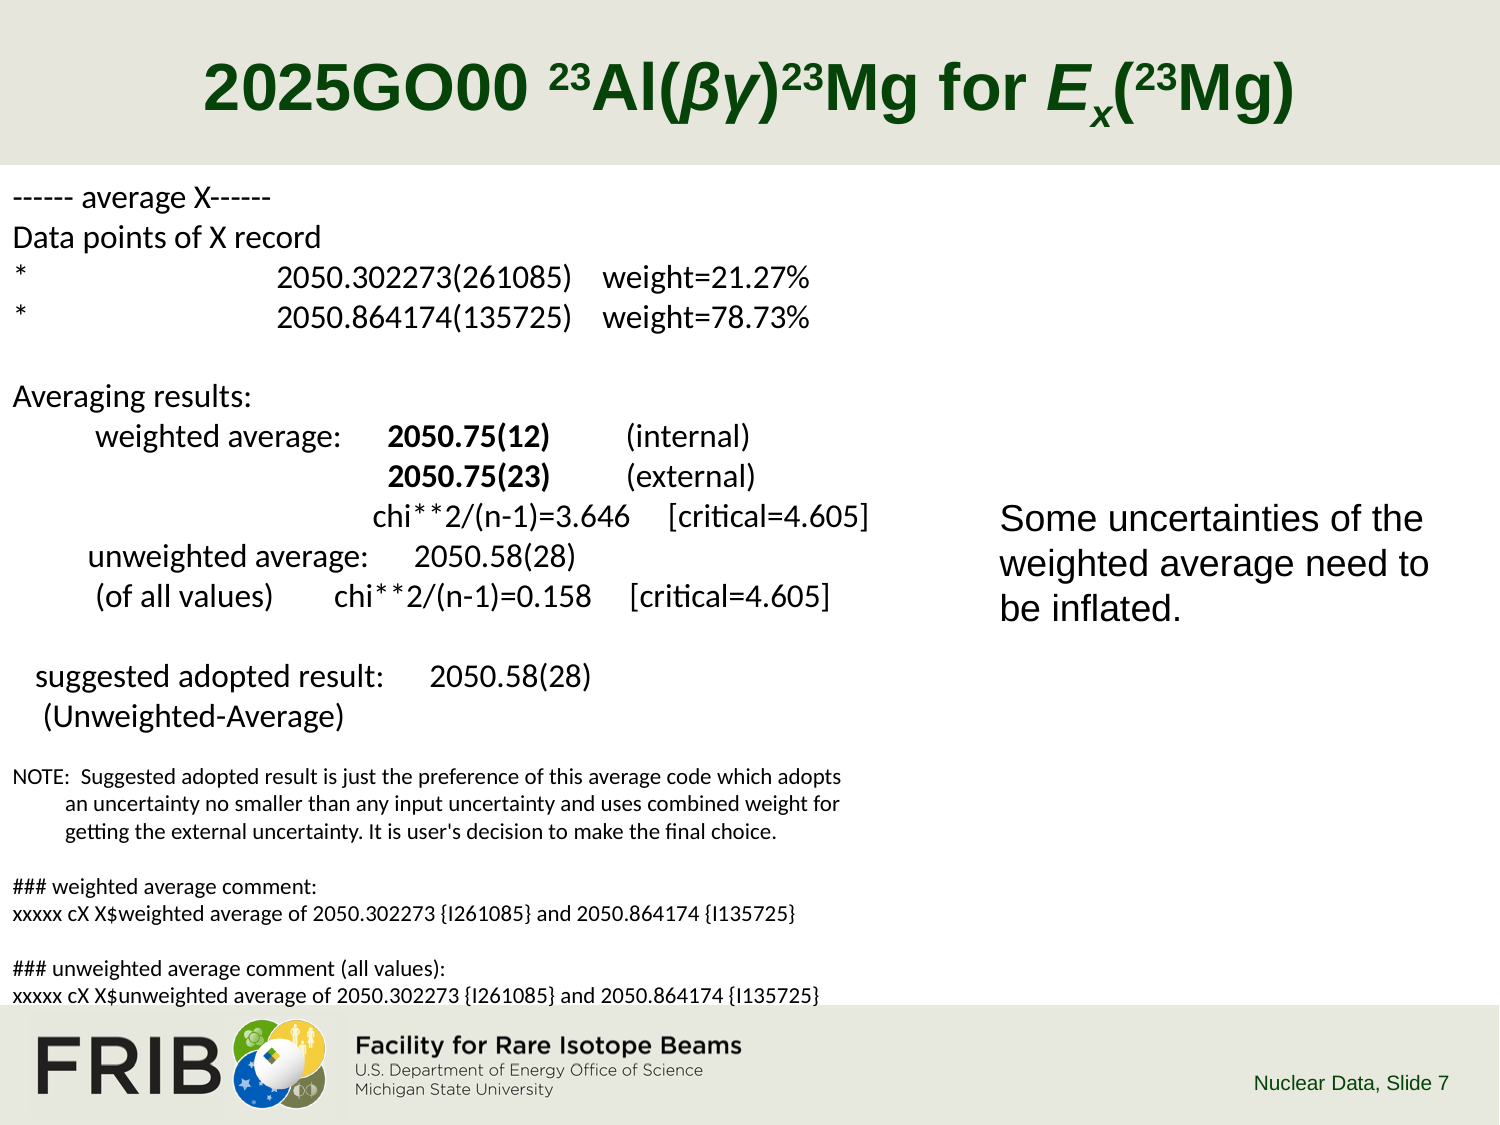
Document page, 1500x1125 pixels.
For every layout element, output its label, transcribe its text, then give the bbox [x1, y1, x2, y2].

picture [0, 1005, 1499, 1125]
list ------ average X------ Data points of X record * 2050.302273(261085) weight=21.27% * 2050.864174(135725) weight=78.73% Averaging results: weighted average: 2050.75(12) (internal) 2050.75(23) (external) chi**2/(n-1)=3.646 [critical=4.605] unweighted average: 2050.58(28) (of all values) chi**2/(n-1)=0.158 [critical=4.605] suggested adopted result: 2050.58(28) (Unweighted-Average) NOTE: Suggested adopted result is just the preference of this average code which adopts an uncertainty no smaller than any input uncertainty and uses combined weight for getting the external uncertainty. It is user's decision to make the final choice. ### weighted average comment: xxxxx cX X$weighted average of 2050.302273 {I261085} and 2050.864174 {I135725} ### unweighted average comment (all values): xxxxx cX X$unweighted average of 2050.302273 {I261085} and 2050.864174 {I135725} [12, 174, 1488, 1000]
picture [0, 0, 1500, 165]
text_box Some uncertainties of the weighted average need to be inflated. [984, 486, 1467, 637]
slide_number , Slide 7 [1374, 1042, 1500, 1103]
title 2025GO00 23Al(βγ)23Mg for Ex(23Mg) [11, 46, 1489, 128]
footer Nuclear Data [679, 1042, 1374, 1103]
